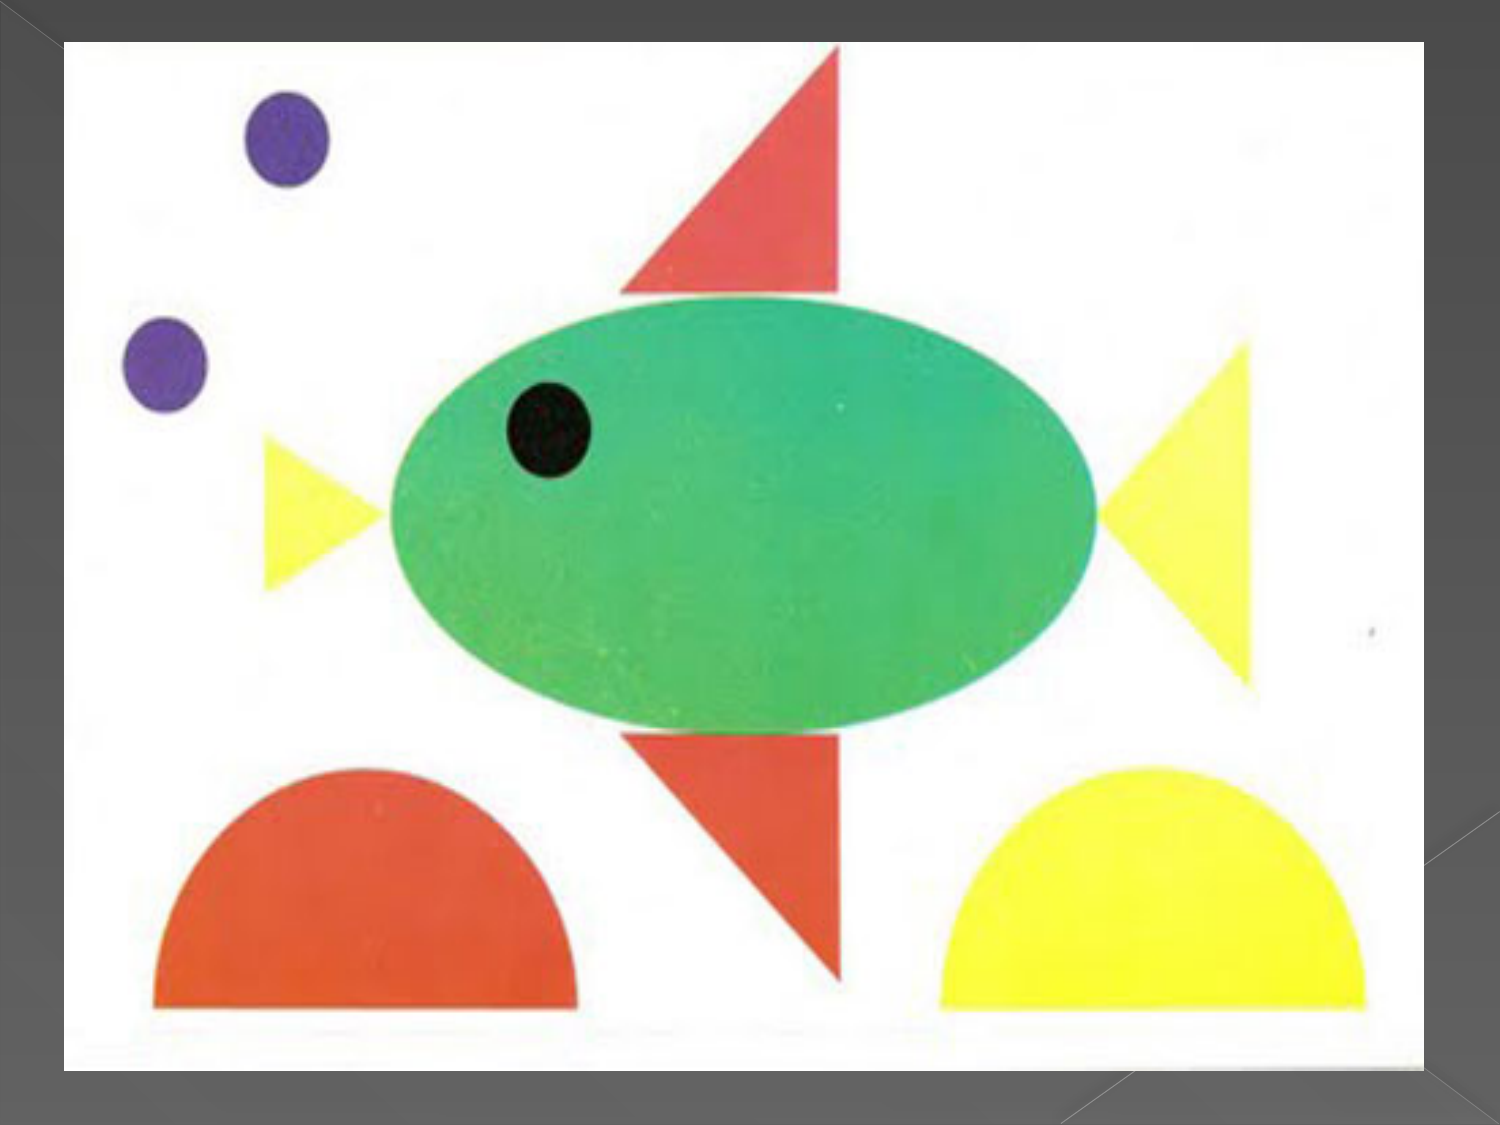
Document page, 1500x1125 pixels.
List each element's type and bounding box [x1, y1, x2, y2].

list [64, 42, 1424, 1071]
